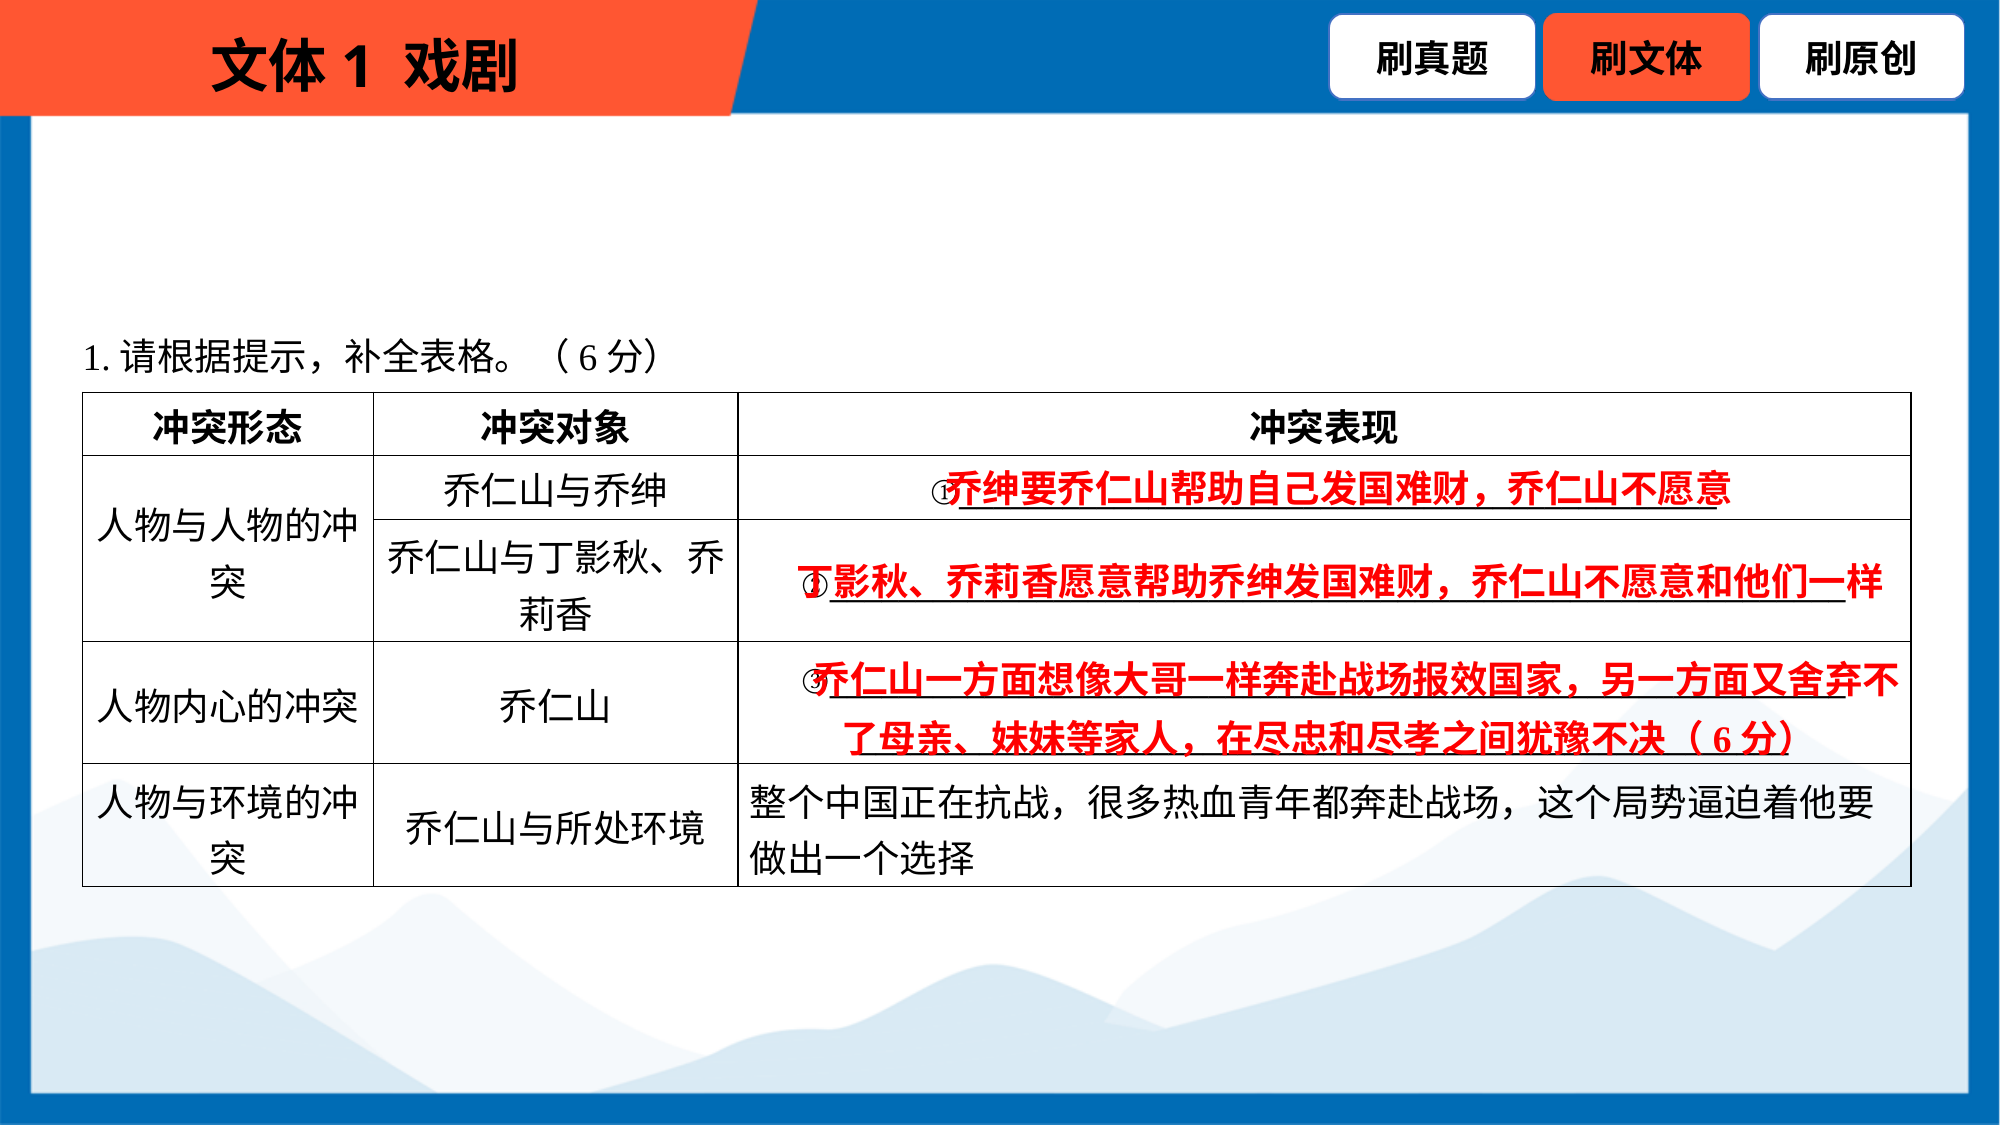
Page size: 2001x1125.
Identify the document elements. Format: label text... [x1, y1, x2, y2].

table_cell 乔仁山与丁影秋、乔 莉香 [374, 520, 737, 641]
table_header 冲突对象 [374, 393, 737, 455]
table_cell 人物内心的冲突 [83, 642, 373, 763]
text_box 丁影秋、乔莉香愿意帮助乔绅发国难财，乔仁山不愿意和他们一样 [782, 546, 1898, 599]
table_header 冲突表现 [739, 393, 1910, 455]
text_box 1.请根据提示，补全表格。（6分） [82, 313, 1917, 372]
table_cell 人物与人物的冲 突 [83, 456, 373, 641]
table_cell 乔仁山 [374, 642, 737, 763]
table_cell 乔仁山与乔绅 [374, 456, 737, 519]
table_cell 乔仁山与所处环境 [374, 764, 737, 886]
table_header 冲突形态 [83, 393, 373, 455]
table_cell 人物与环境的冲 突 [83, 764, 373, 886]
picture [0, 0, 2000, 1125]
table_cell ①____________________________________________ [739, 456, 1910, 519]
table_cell 整个中国正在抗战，很多热血青年都奔赴战场，这个局势逼迫着他要 做出一个选择 [739, 764, 1910, 886]
table_cell ③___________________________________________________________ ______________________________________________________ [739, 642, 1910, 763]
text_box 乔绅要乔仁山帮助自己发国难财，乔仁山不愿意 [931, 453, 1747, 506]
text_box 乔仁山一方面想像大哥一样奔赴战场报效国家，另一方面又舍弃不了母亲、妹妹等家人，在尽忠和尽孝之间犹豫不决（6分） [752, 642, 1905, 755]
table_cell ②___________________________________________________________ [739, 520, 1910, 641]
